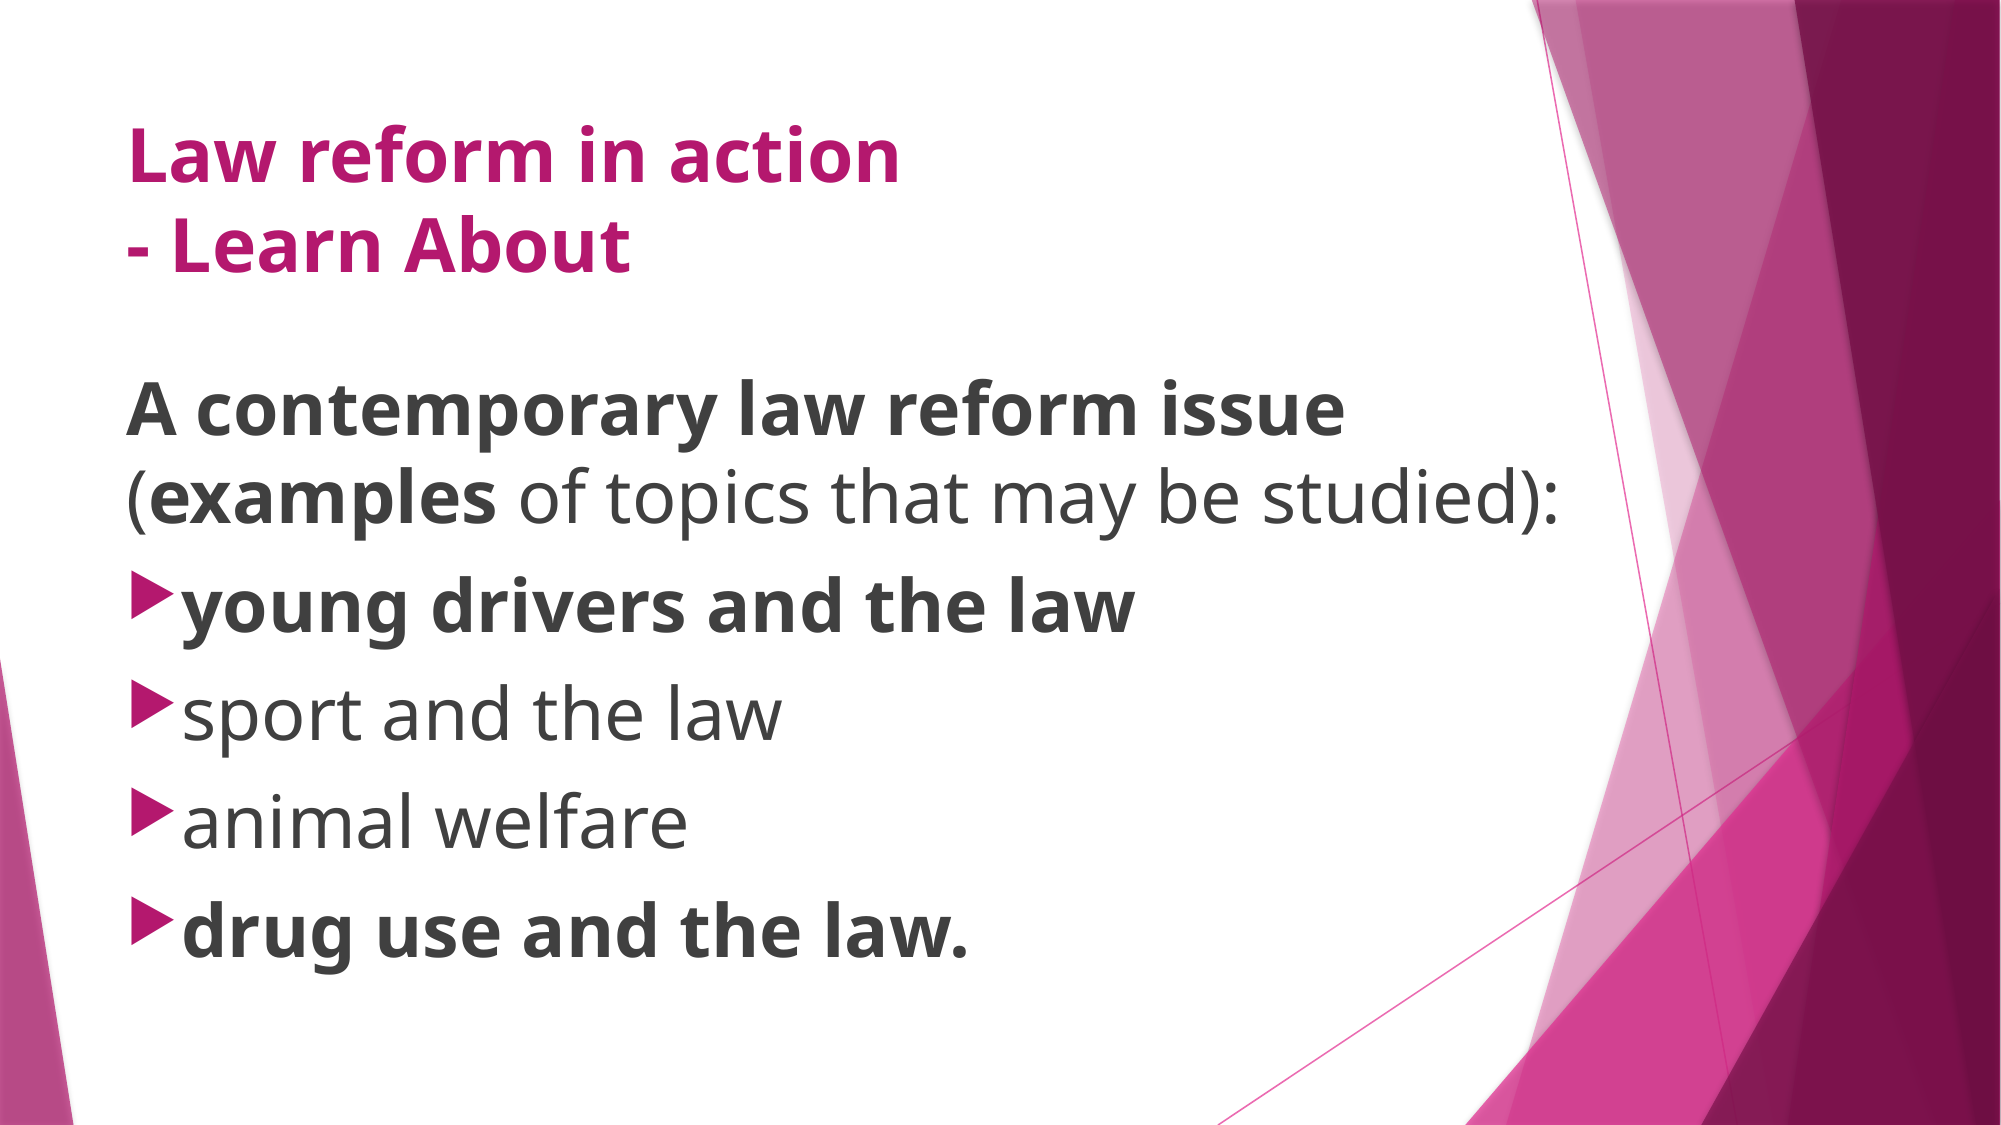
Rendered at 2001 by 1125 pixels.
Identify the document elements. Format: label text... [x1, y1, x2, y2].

list A contemporary law reform issue (examples of topics that may be studied): young drivers and the law sport and the law animal welfare drug use and the law. [111, 354, 1587, 1100]
title Law reform in action - Learn About [111, 99, 1522, 317]
